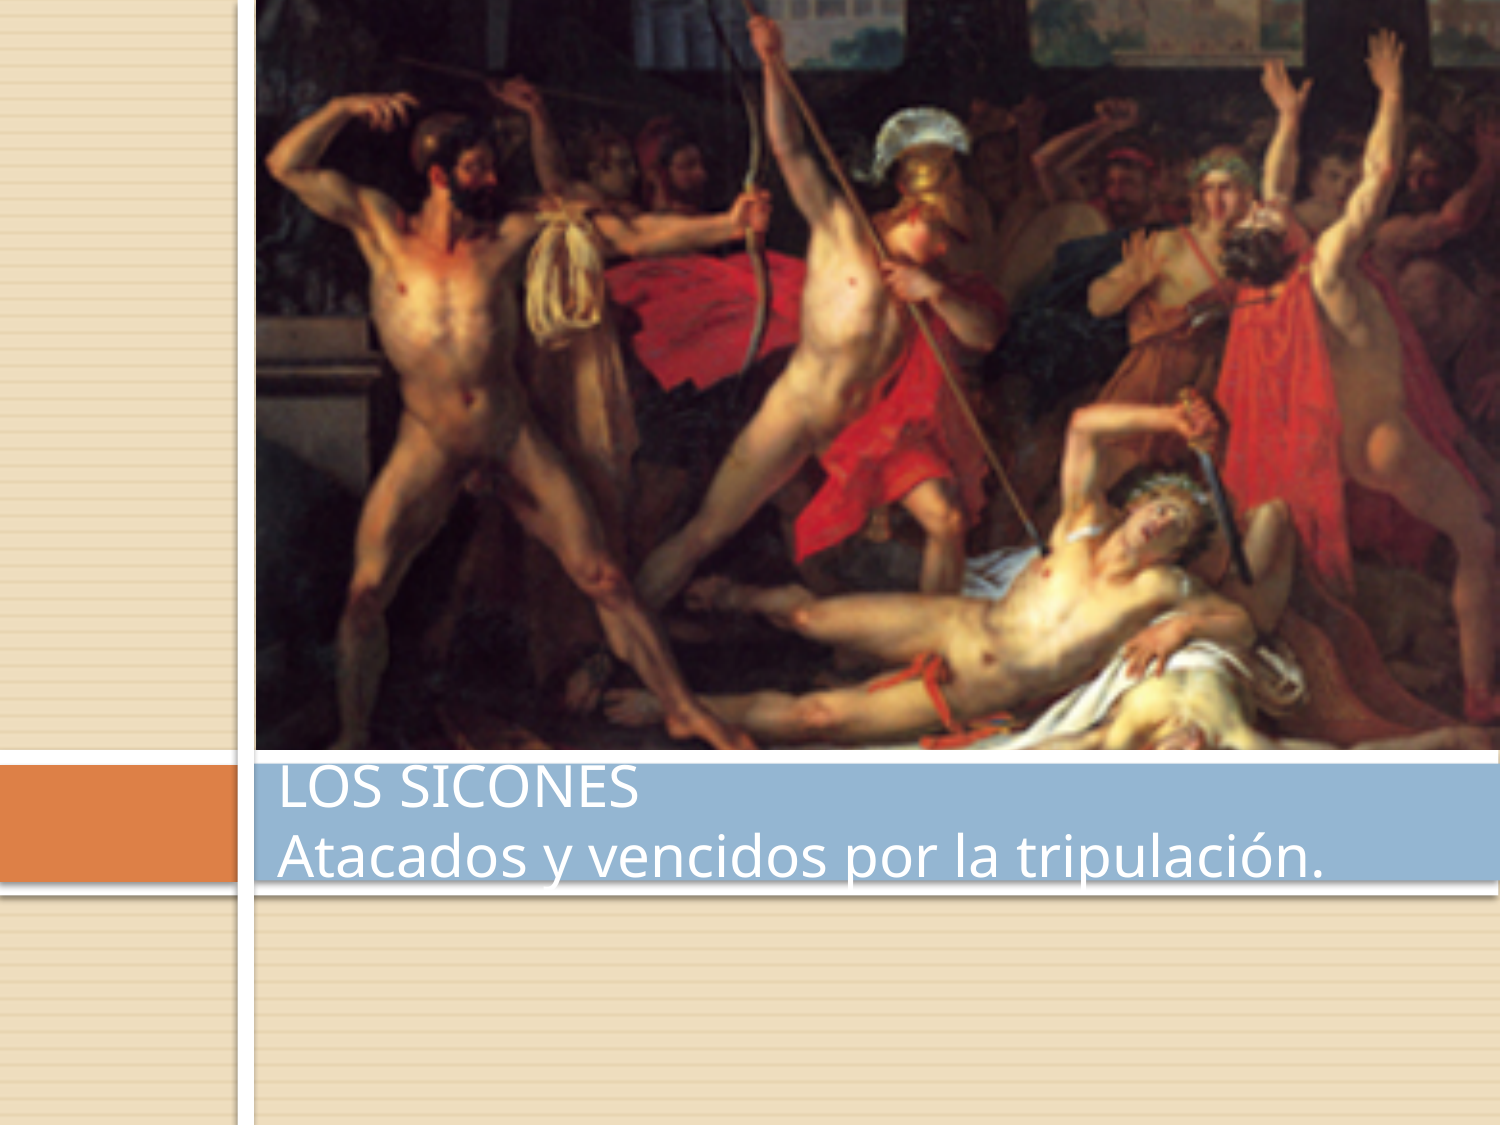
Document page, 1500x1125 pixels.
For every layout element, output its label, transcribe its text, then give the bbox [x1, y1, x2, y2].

picture [255, 0, 1500, 750]
title LOS SICONES Atacados y vencidos por la tripulación. [262, 762, 1463, 875]
